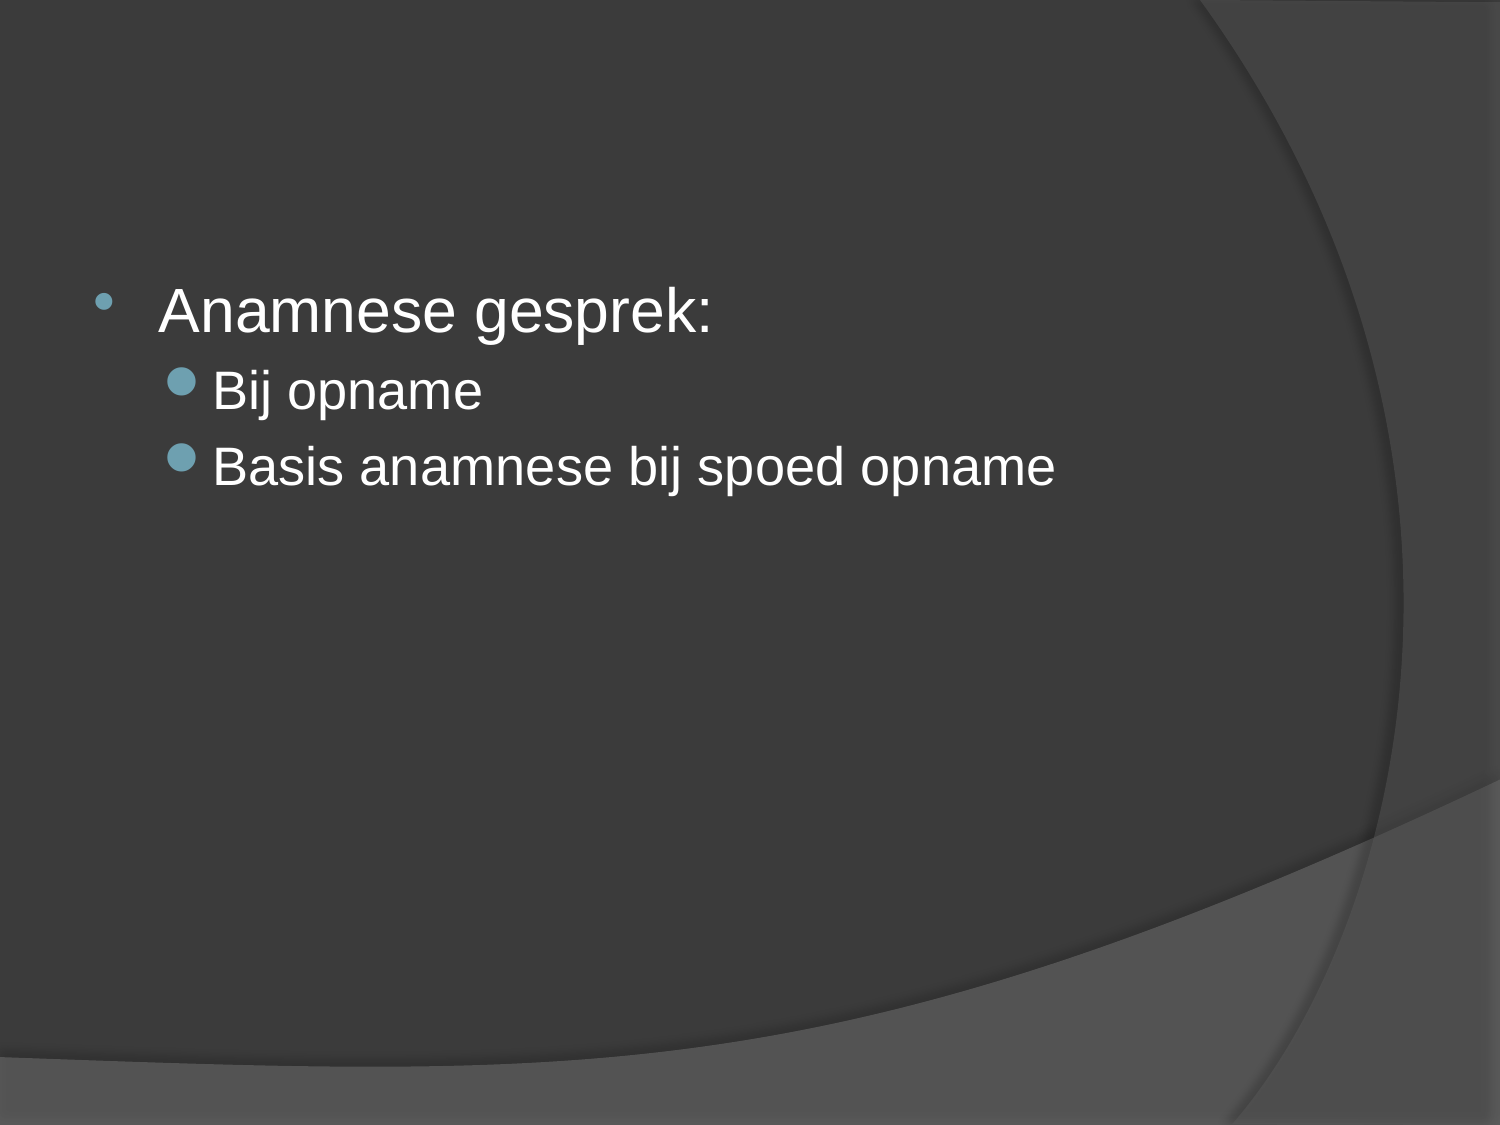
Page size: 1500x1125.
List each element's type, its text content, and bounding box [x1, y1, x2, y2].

list Anamnese gesprek: Bij opname Basis anamnese bij spoed opname [75, 262, 1300, 1005]
